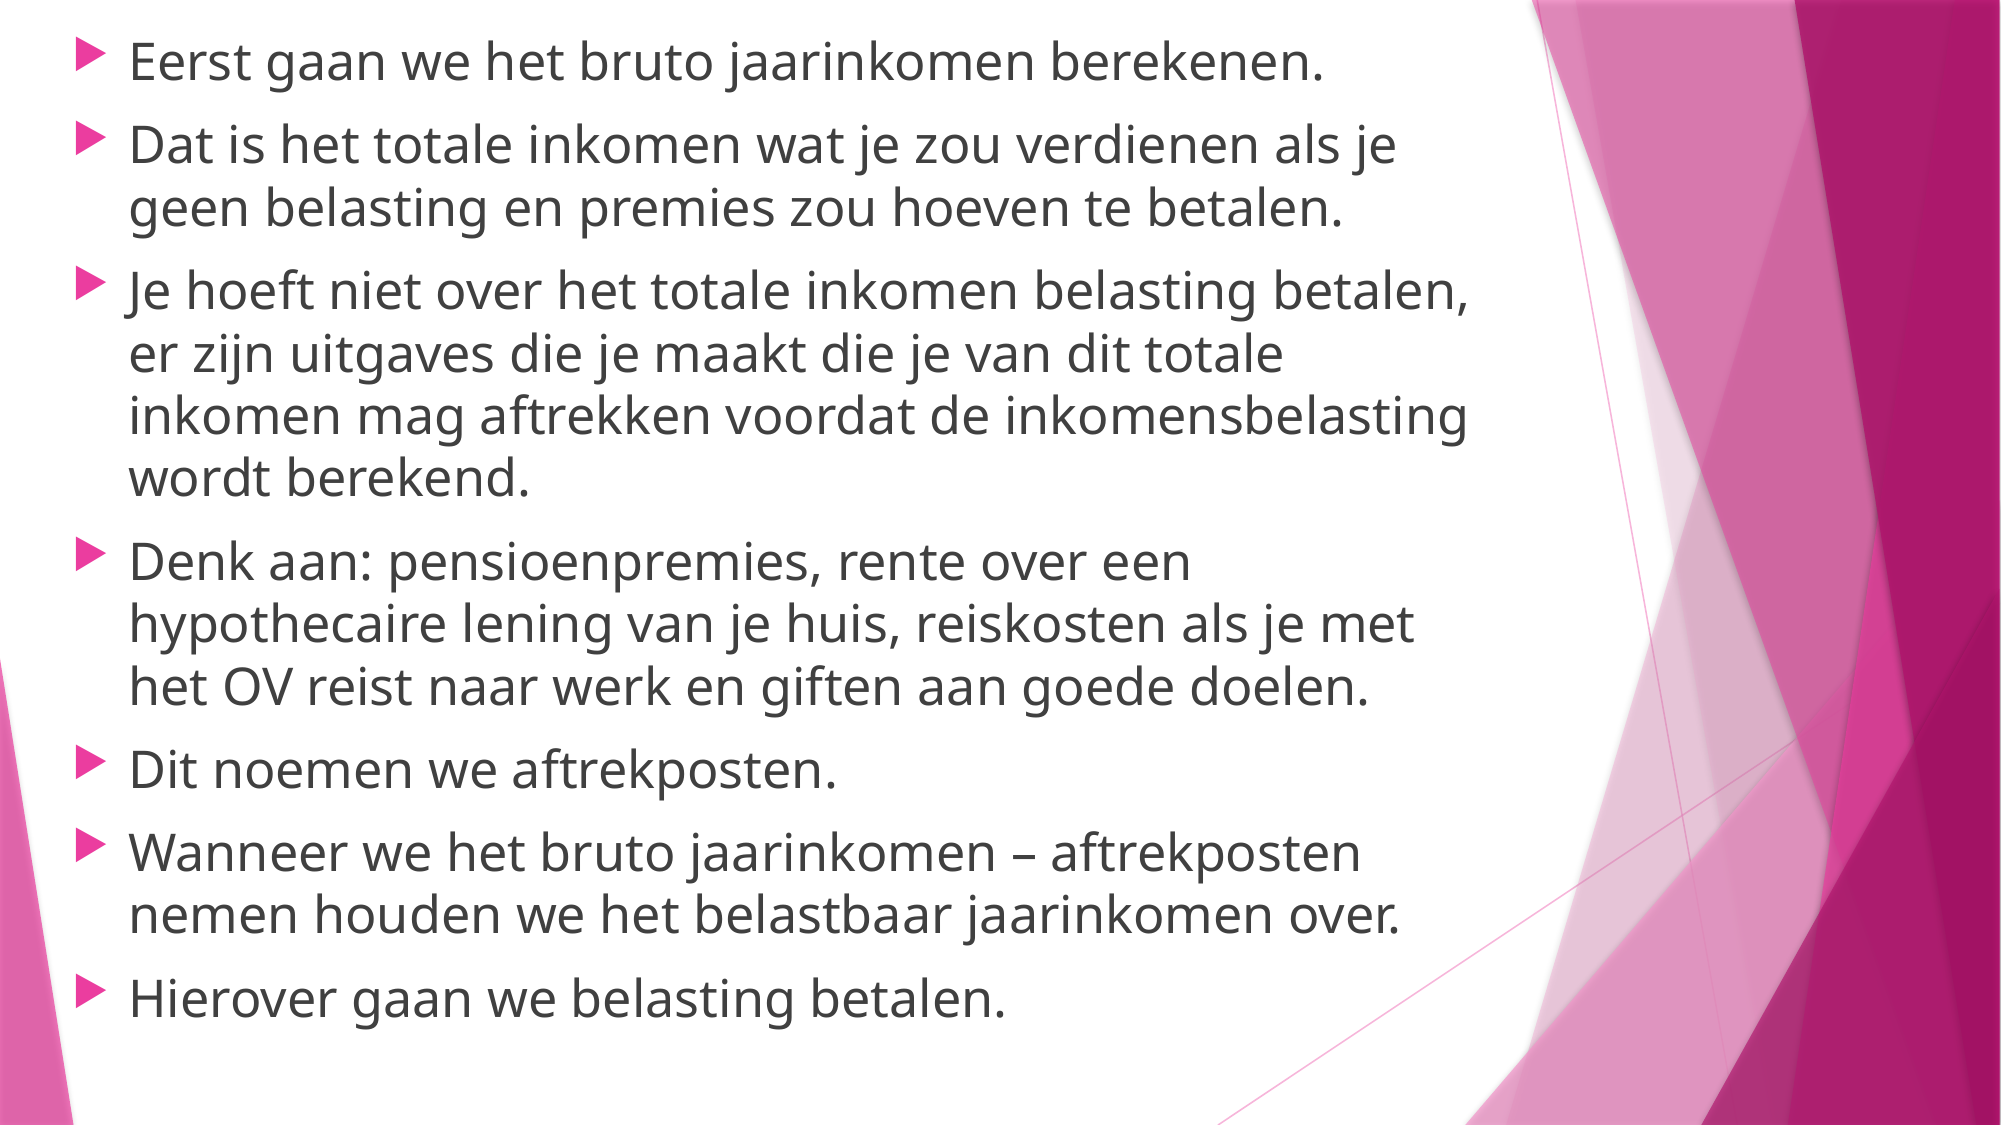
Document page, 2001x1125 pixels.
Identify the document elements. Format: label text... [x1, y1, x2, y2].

list Eerst gaan we het bruto jaarinkomen berekenen. Dat is het totale inkomen wat je zou verdienen als je geen belasting en premies zou hoeven te betalen. Je hoeft niet over het totale inkomen belasting betalen, er zijn uitgaves die je maakt die je van dit totale inkomen mag aftrekken voordat de inkomensbelasting wordt berekend. Denk aan: pensioenpremies, rente over een hypothecaire lening van je huis, reiskosten als je met het OV reist naar werk en giften aan goede doelen. Dit noemen we aftrekposten. Wanneer we het bruto jaarinkomen – aftrekposten nemen houden we het belastbaar jaarinkomen over. Hierover gaan we belasting betalen. [57, 21, 1498, 1125]
